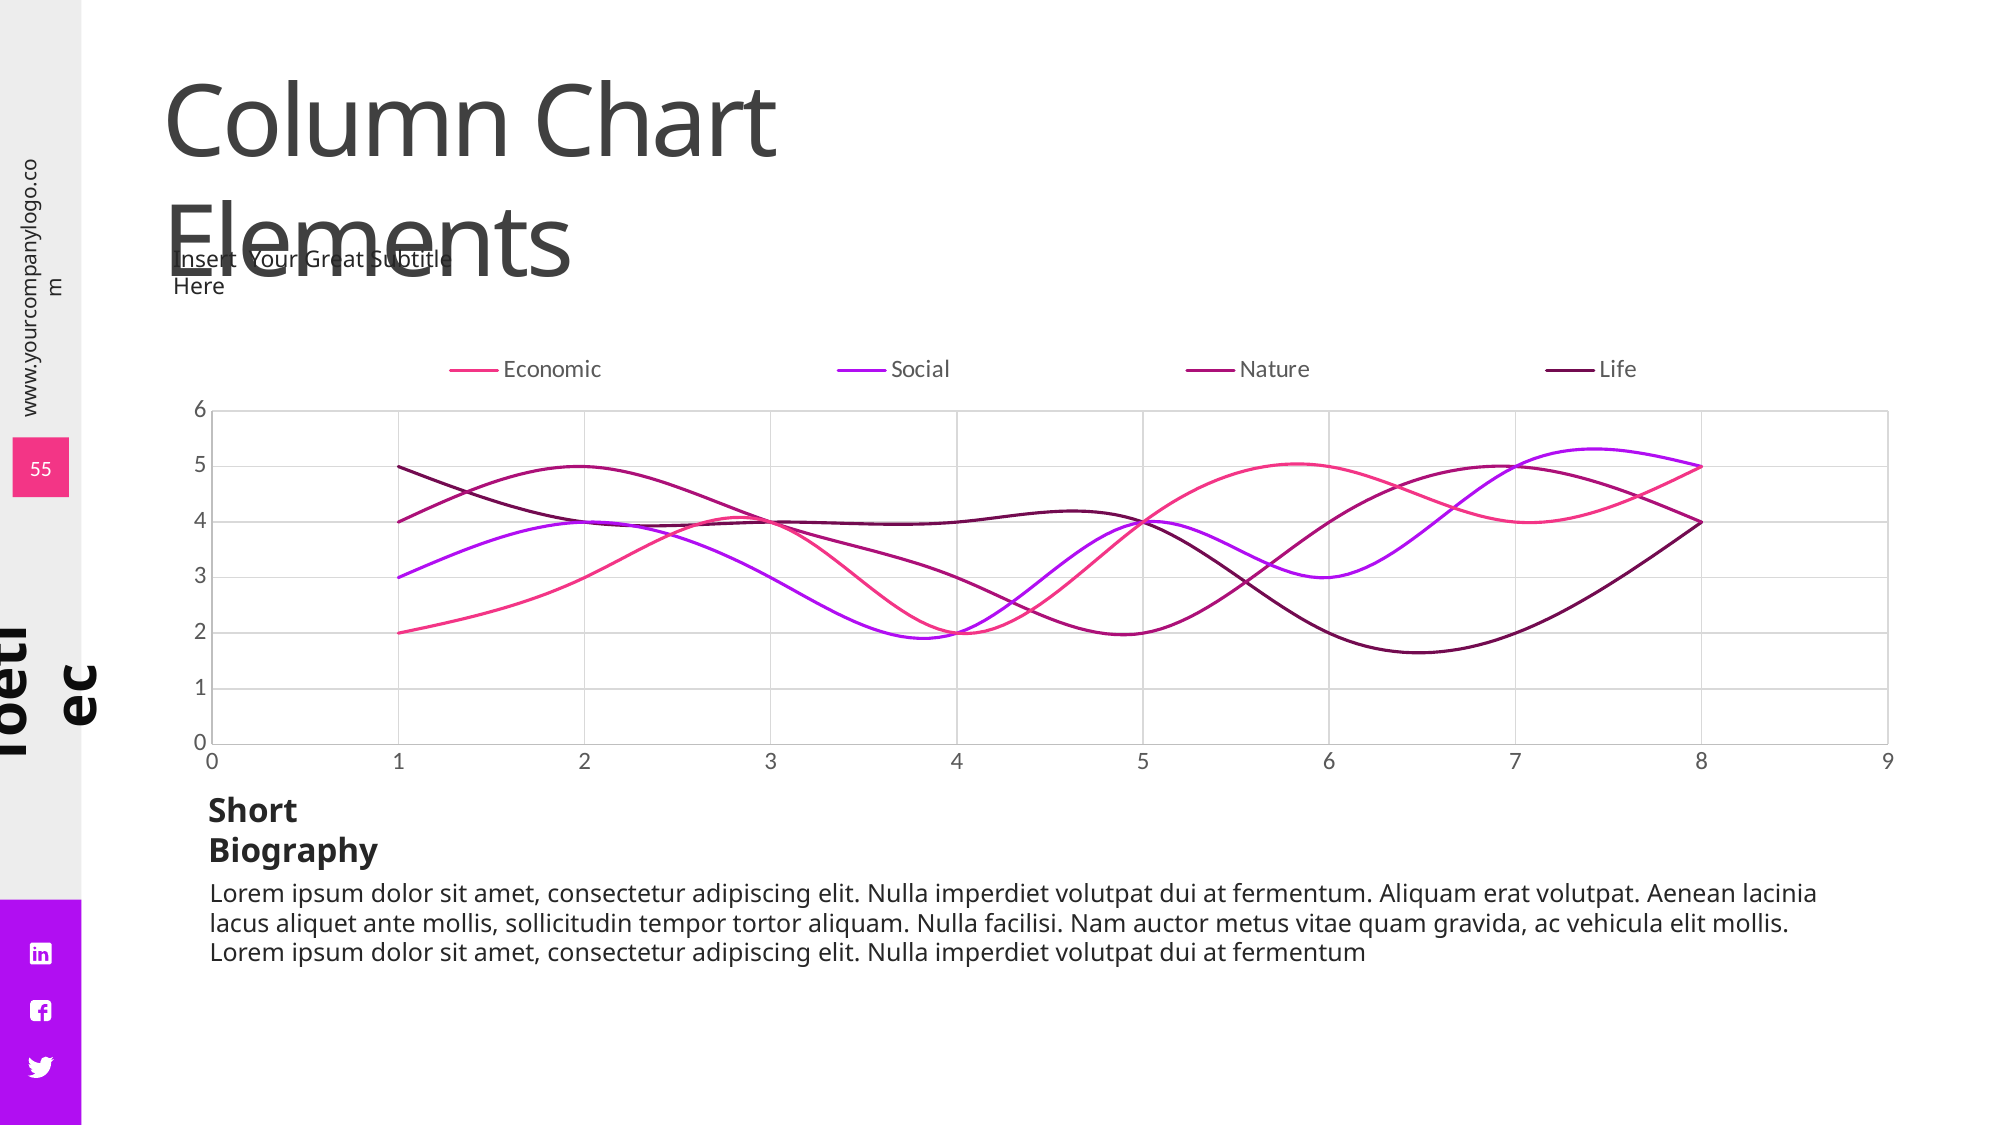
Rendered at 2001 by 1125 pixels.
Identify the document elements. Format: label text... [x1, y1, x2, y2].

text_box Insert Your Great Subtitle Here [158, 237, 512, 307]
text_box Lorem ipsum dolor sit amet, consectetur adipiscing elit. Nulla imperdiet volutpat dui at fermentum. Aliquam erat volutpat. Aenean lacinia lacus aliquet ante mollis, sollicitudin tempor tortor aliquam. Nulla facilisi. Nam auctor metus vitae quam gravida, ac vehicula elit mollis. Lorem ipsum dolor sit amet, consectetur adipiscing elit. Nulla imperdiet volutpat dui at fermentum [194, 869, 1873, 975]
slide_number 55 [12, 437, 69, 498]
text_box Short Biography [193, 795, 478, 863]
chart [158, 341, 1930, 785]
text_box Column Chart Elements [147, 116, 987, 236]
